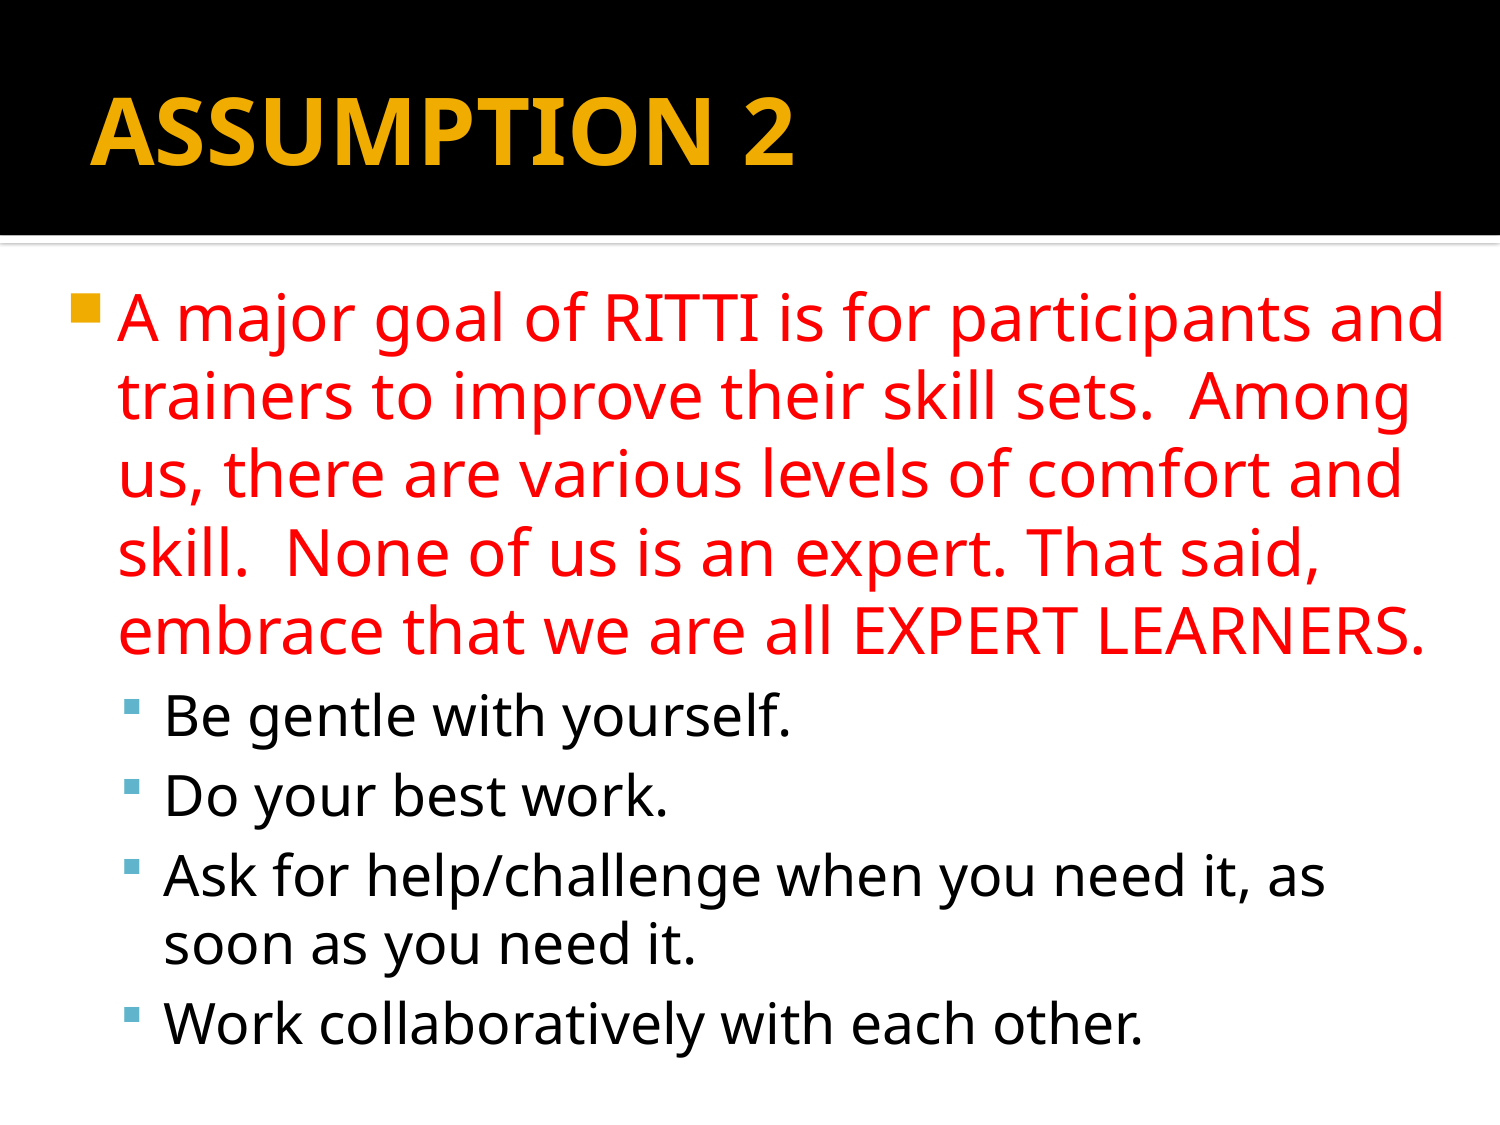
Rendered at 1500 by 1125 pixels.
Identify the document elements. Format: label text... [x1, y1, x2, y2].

list A major goal of RITTI is for participants and trainers to improve their skill sets. Among us, there are various levels of comfort and skill. None of us is an expert. That said, embrace that we are all EXPERT LEARNERS. Be gentle with yourself. Do your best work. Ask for help/challenge when you need it, as soon as you need it. Work collaboratively with each other. [37, 260, 1475, 1095]
title ASSUMPTION 2 [75, 25, 1425, 231]
